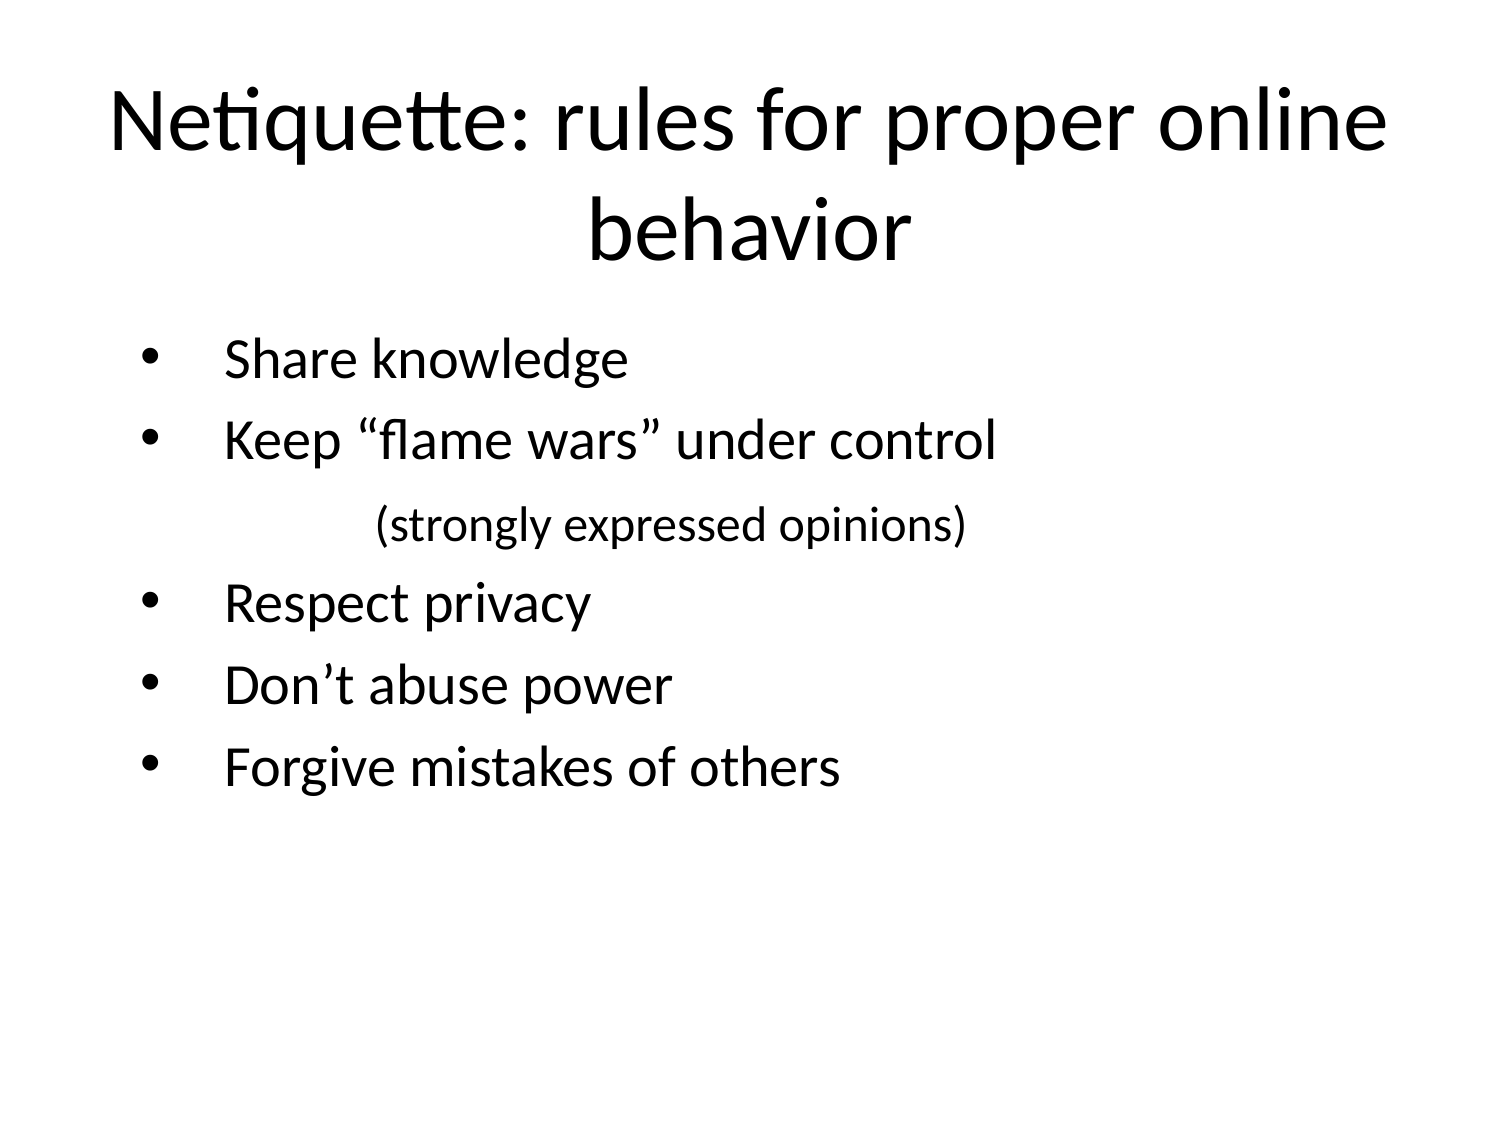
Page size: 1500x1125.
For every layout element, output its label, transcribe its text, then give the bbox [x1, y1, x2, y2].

title Netiquette: rules for proper online behavior [75, 75, 1425, 263]
list Share knowledge Keep “flame wars” under control (strongly expressed opinions) Respect privacy Don’t abuse power Forgive mistakes of others [125, 312, 1425, 1030]
